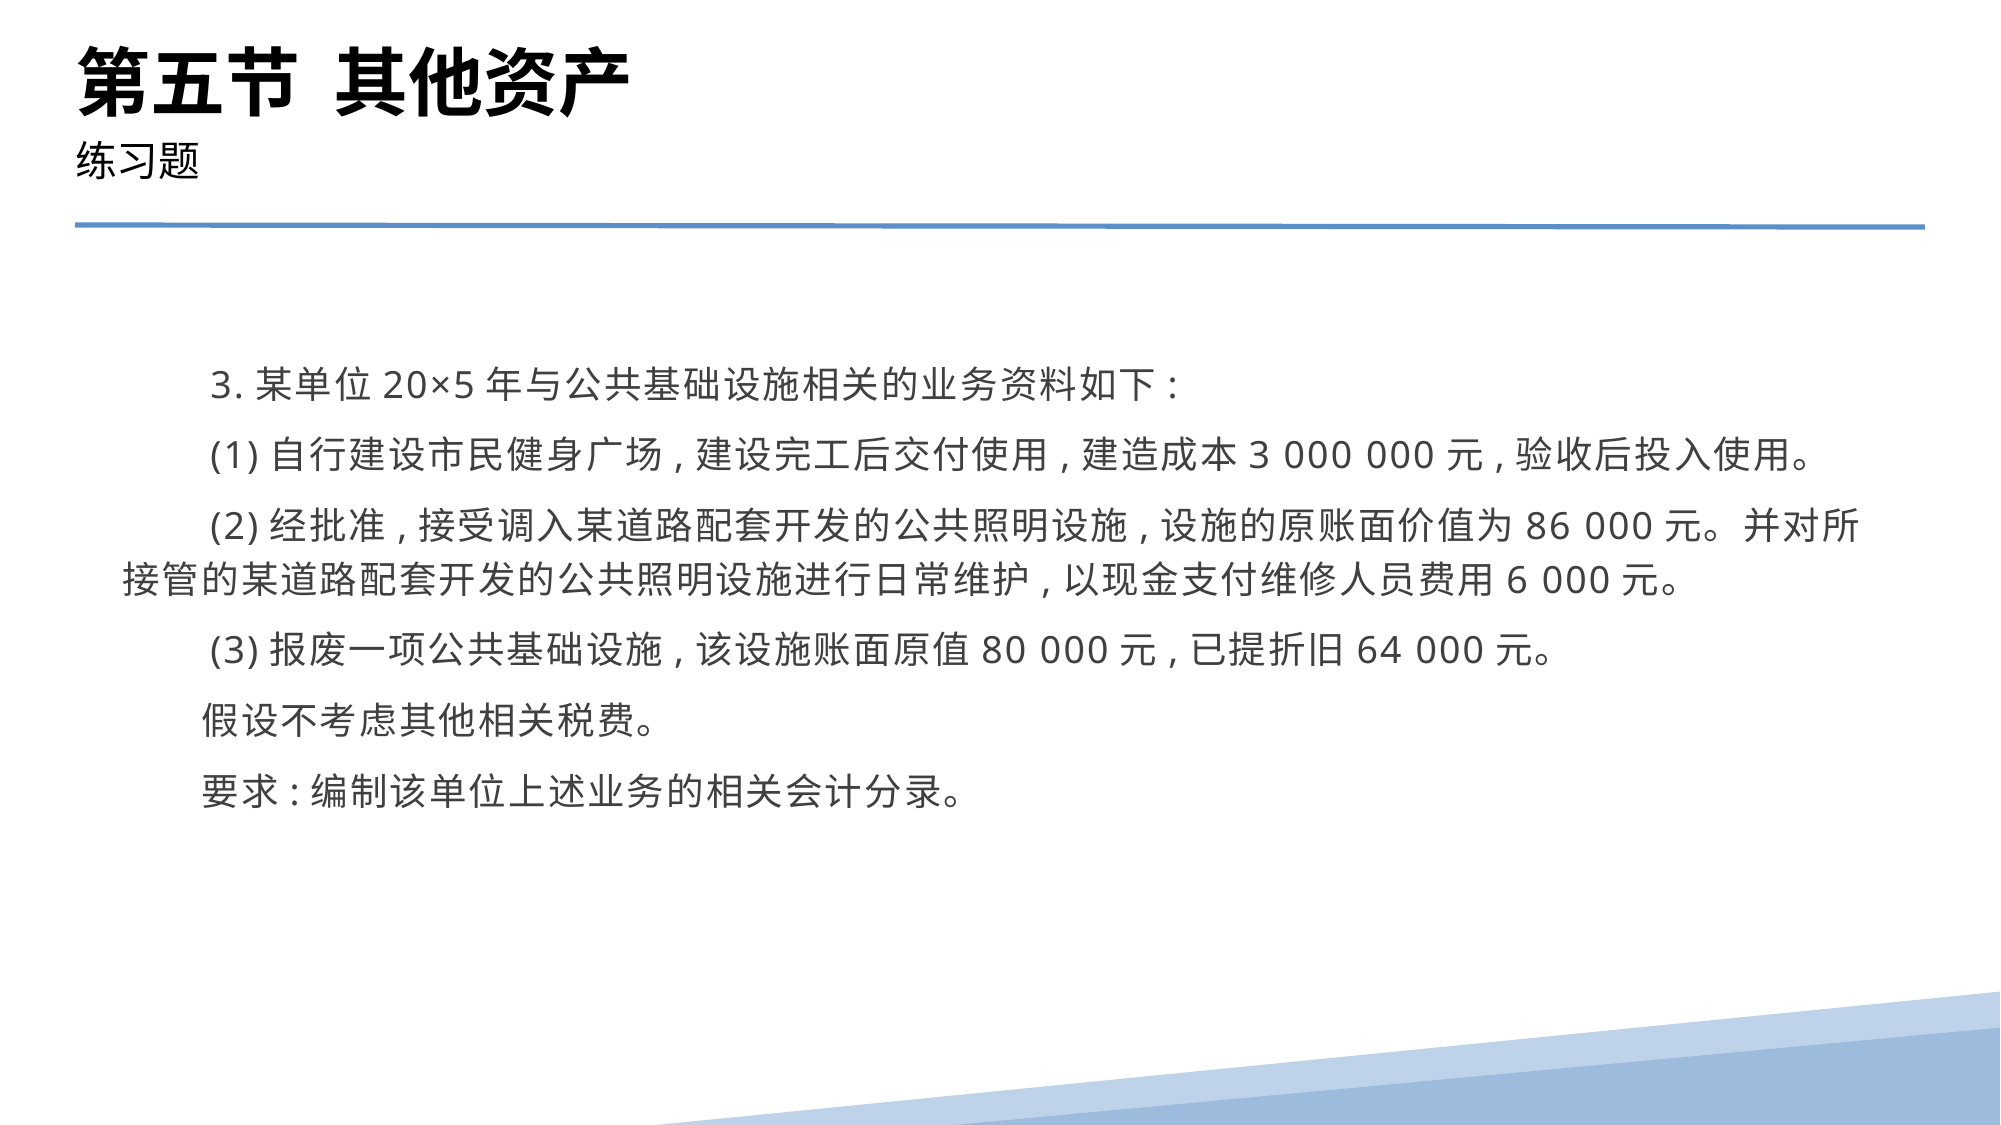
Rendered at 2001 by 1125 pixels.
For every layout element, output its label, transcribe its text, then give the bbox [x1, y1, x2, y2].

text_box 第五节 其他资产 [75, 24, 1925, 124]
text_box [74, 224, 1925, 228]
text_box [656, 991, 2000, 1125]
text_box 练习题 [75, 124, 1925, 200]
text_box 3.某单位20×5年与公共基础设施相关的业务资料如下: (1)自行建设市民健身广场,建设完工后交付使用,建造成本3 000 000元,验收后投入使用。 (2)经批准,接受调入某道路配套开发的公共照明设施,设施的原账面价值为86 000元。并对所接管的某道路配套开发的公共照明设施进行日常维护,以现金支付维修人员费用6 000元。 (3)报废一项公共基础设施,该设施账面原值80 000元,已提折旧64 000元。 假设不考虑其他相关税费。 要求:编制该单位上述业务的相关会计分录。 [111, 228, 1888, 938]
